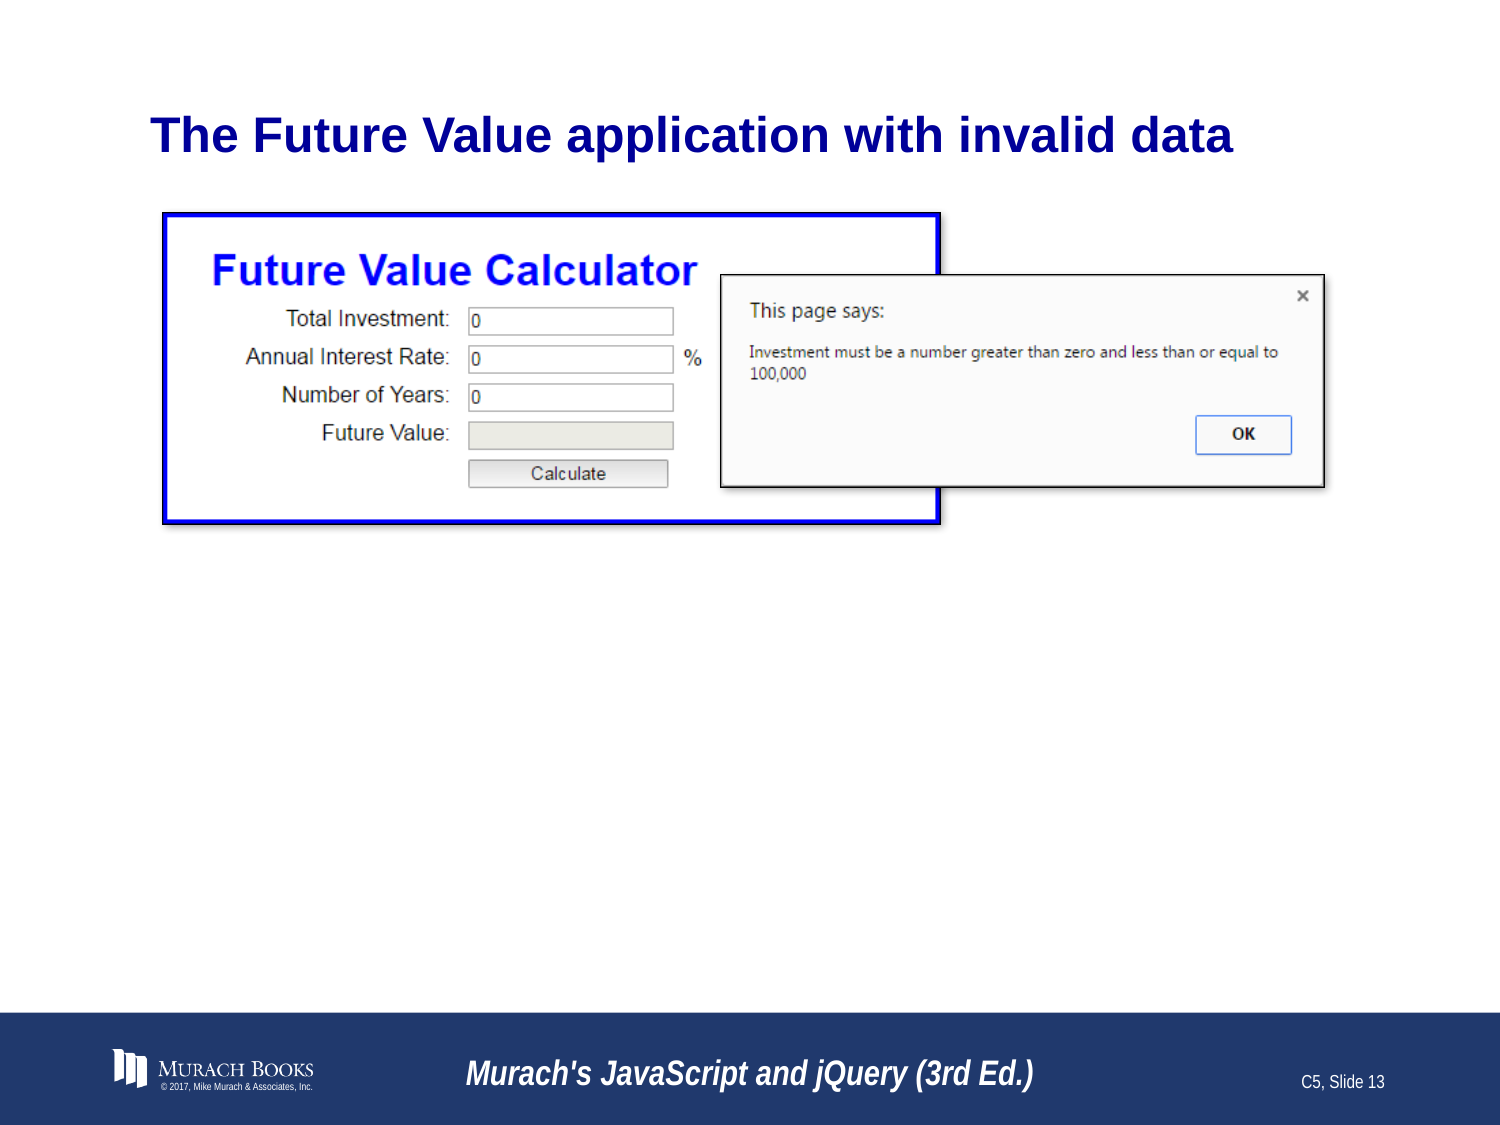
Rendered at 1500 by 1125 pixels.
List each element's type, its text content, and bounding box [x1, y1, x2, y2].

slide_number C5, Slide 13 [1087, 1025, 1400, 1100]
title The Future Value application with invalid data [150, 102, 1350, 164]
footer © 2017, Mike Murach & Associates, Inc. [12, 1025, 463, 1100]
picture [162, 212, 1326, 525]
slide_number Murach's JavaScript and jQuery (3rd Ed.) [463, 1025, 1050, 1100]
